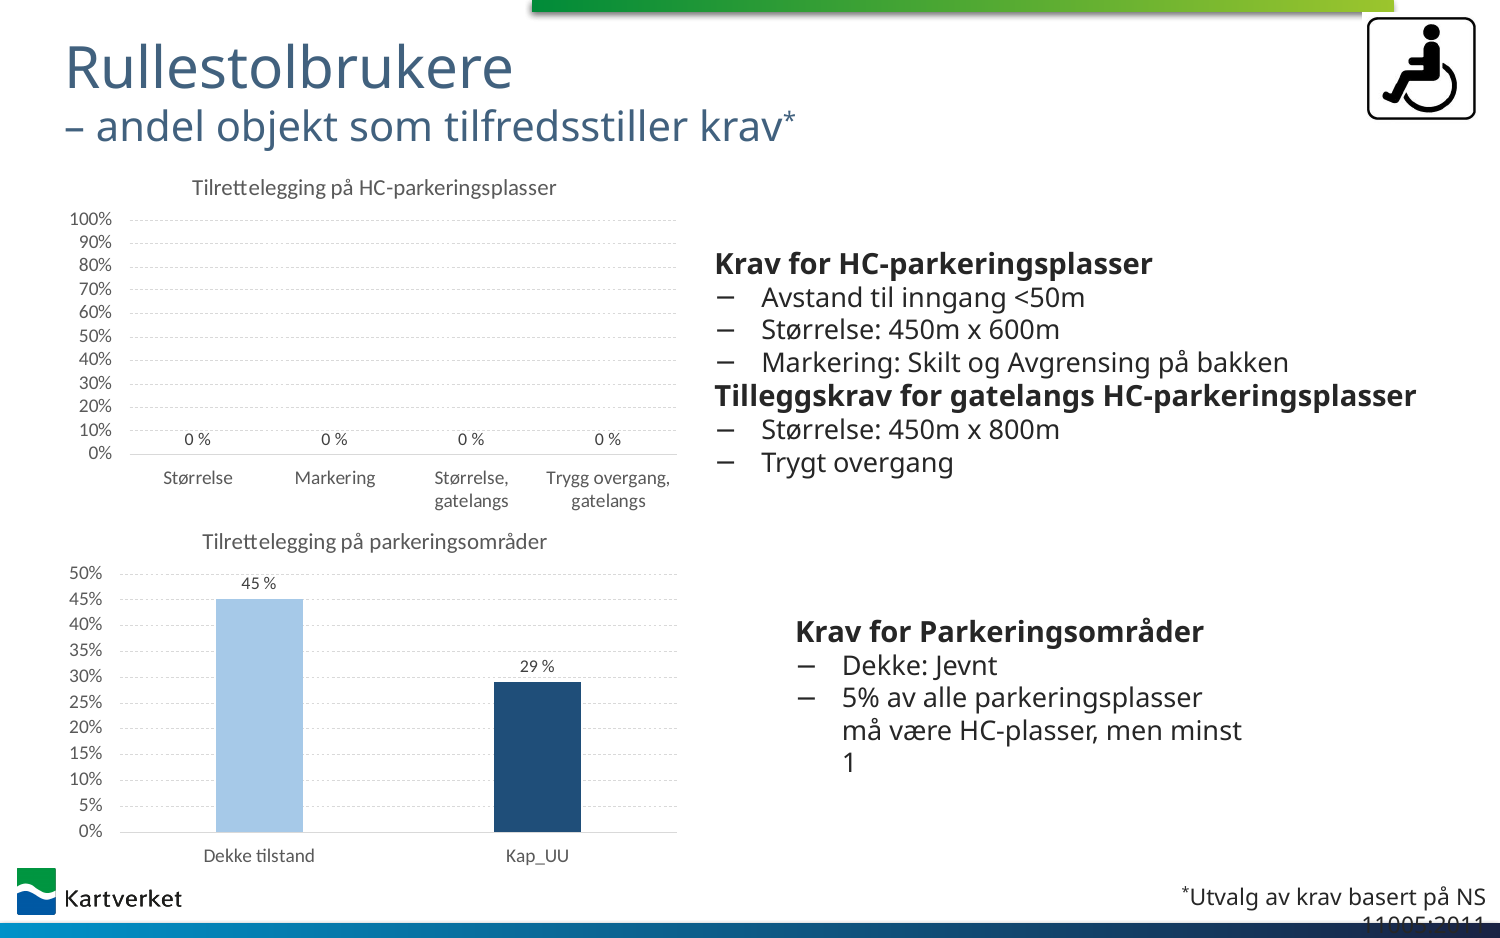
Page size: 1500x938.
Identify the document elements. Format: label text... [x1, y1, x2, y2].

text_box Rullestolbrukere – andel objekt som tilfredsstiller krav* [49, 25, 1431, 158]
text_box Krav for Parkeringsområder Dekke: Jevnt 5% av alle parkeringsplasser må være HC-plasser, men minst 1 [780, 605, 1261, 786]
text_box Krav for HC-parkeringsplasser Avstand til inngang <50m Størrelse: 450m x 600m Markering: Skilt og Avgrensing på bakken Tilleggskrav for gatelangs HC-parkeringsplasser Størrelse: 450m x 800m Trygt overgang [699, 237, 1433, 485]
picture [62, 520, 688, 874]
picture [62, 166, 688, 519]
text_box *Utvalg av krav basert på NS 11005:2011 [1068, 873, 1500, 938]
picture [1362, 12, 1481, 126]
